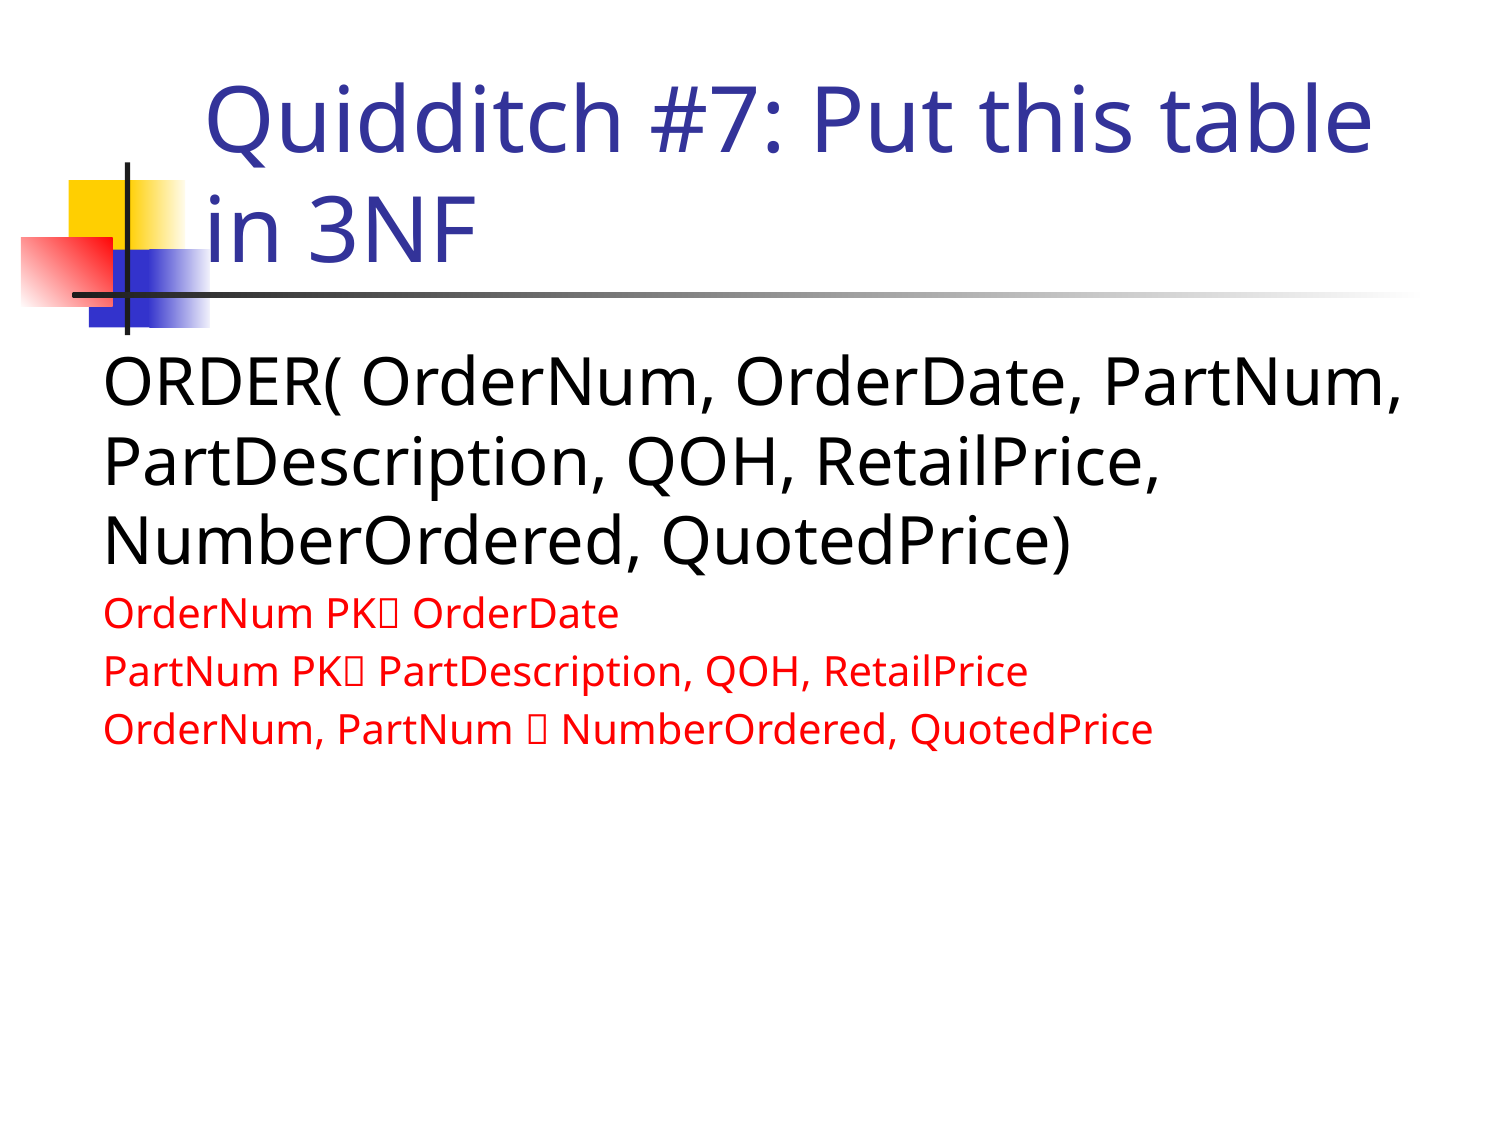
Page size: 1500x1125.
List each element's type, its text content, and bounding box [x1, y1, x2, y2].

title Quidditch #7: Put this table in 3NF [188, 101, 1468, 289]
list ORDER( OrderNum, OrderDate, PartNum, PartDescription, QOH, RetailPrice, NumberOrdered, QuotedPrice) OrderNum PK OrderDate PartNum PK PartDescription, QOH, RetailPrice OrderNum, PartNum  NumberOrdered, QuotedPrice [87, 331, 1469, 1006]
